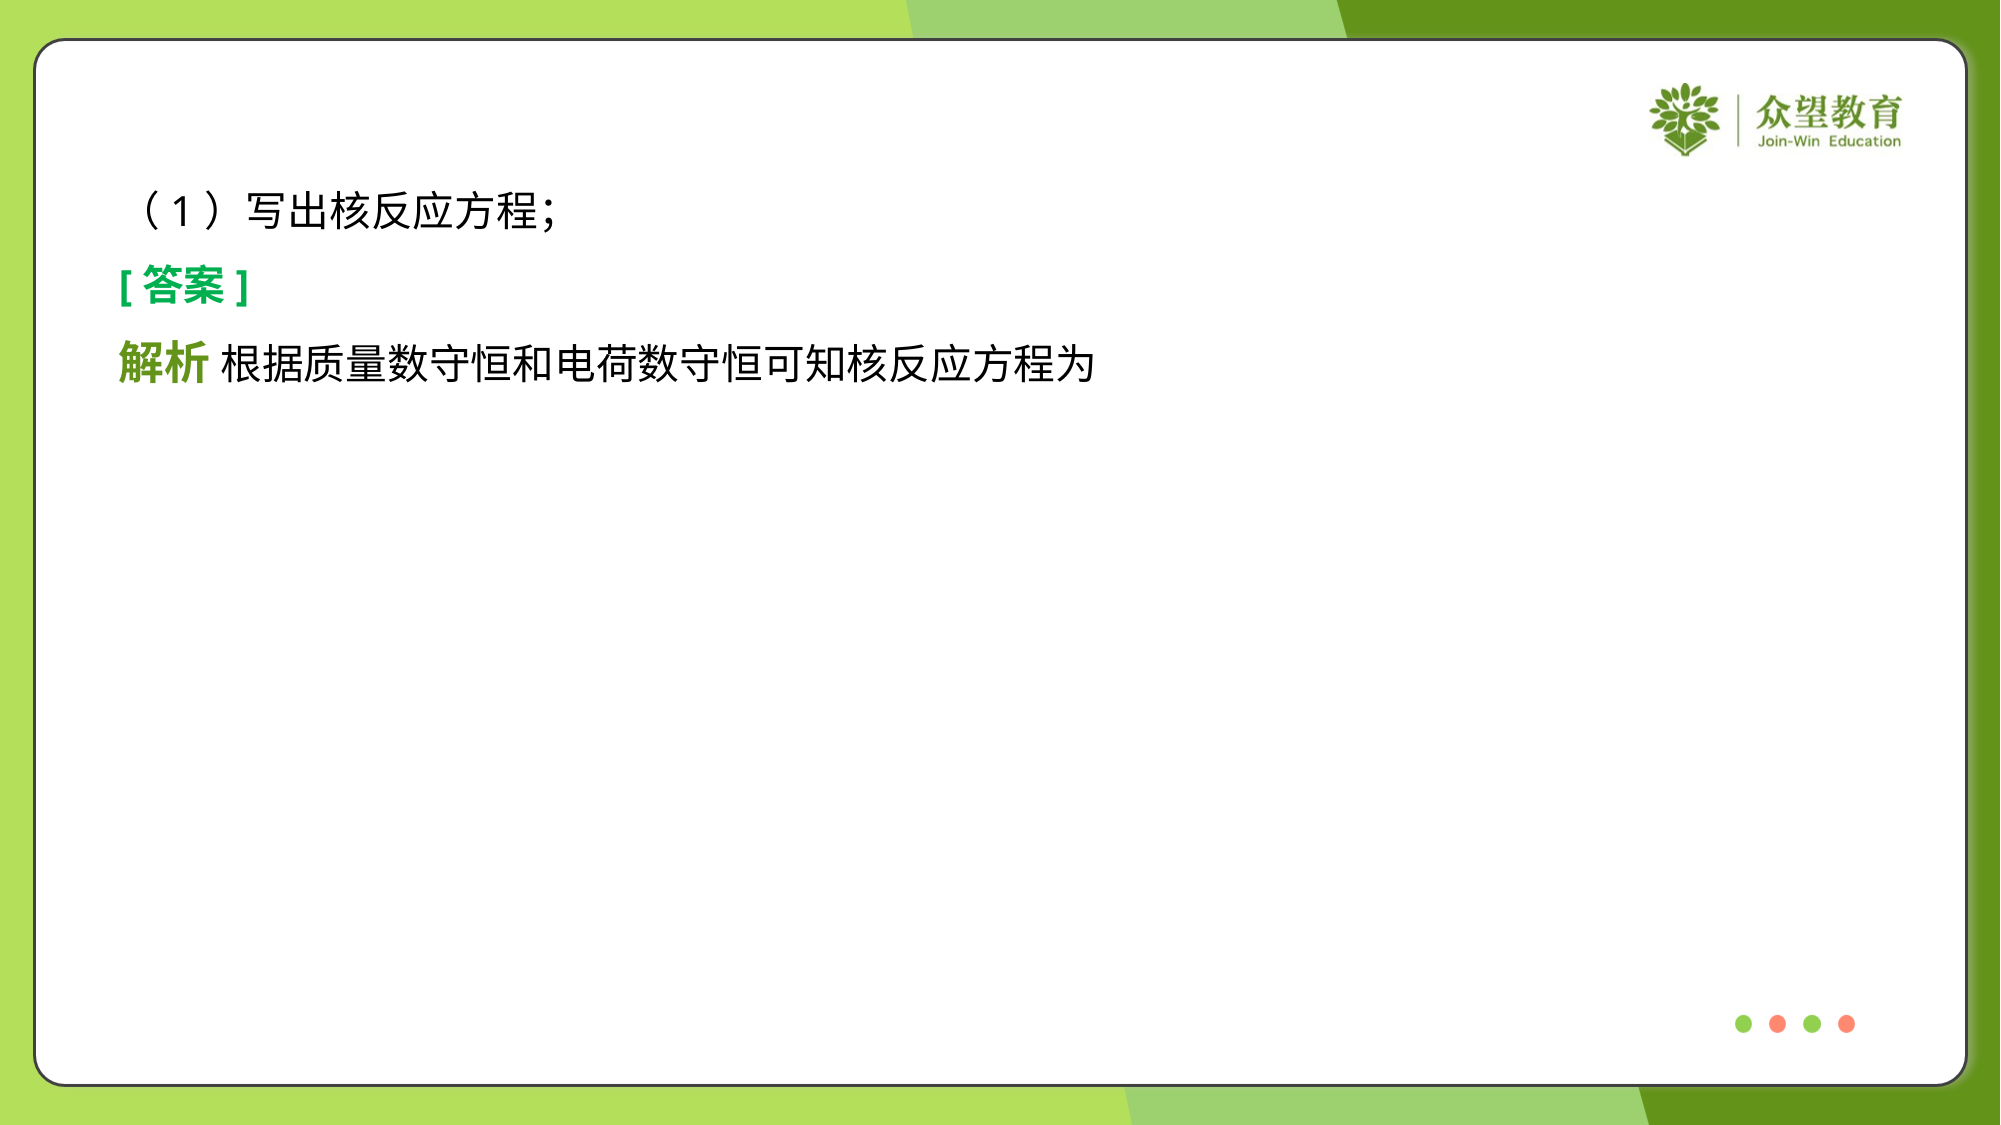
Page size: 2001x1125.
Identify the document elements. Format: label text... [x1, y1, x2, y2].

picture [0, 0, 2000, 1125]
text_box （1）写出核反应方程； [118, 159, 1883, 227]
